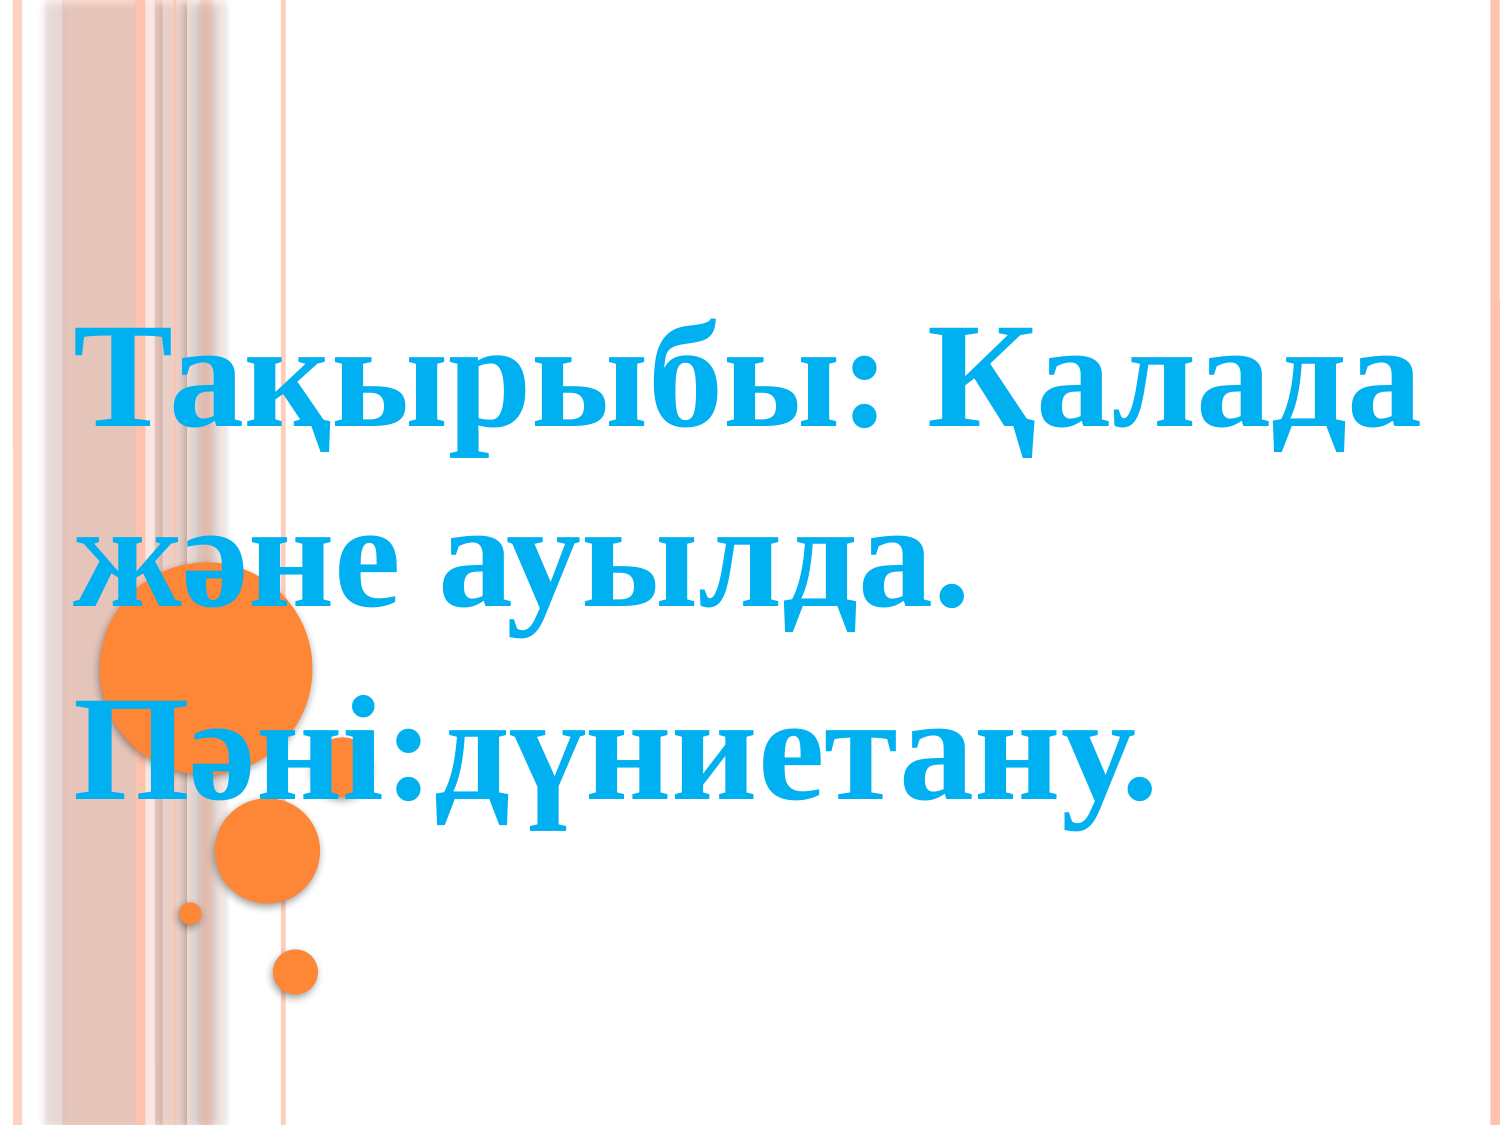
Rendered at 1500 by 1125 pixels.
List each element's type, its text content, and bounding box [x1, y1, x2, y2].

subtitle Тақырыбы: Қалада және ауылда. Пәні:дүниетану. [58, 269, 1465, 903]
